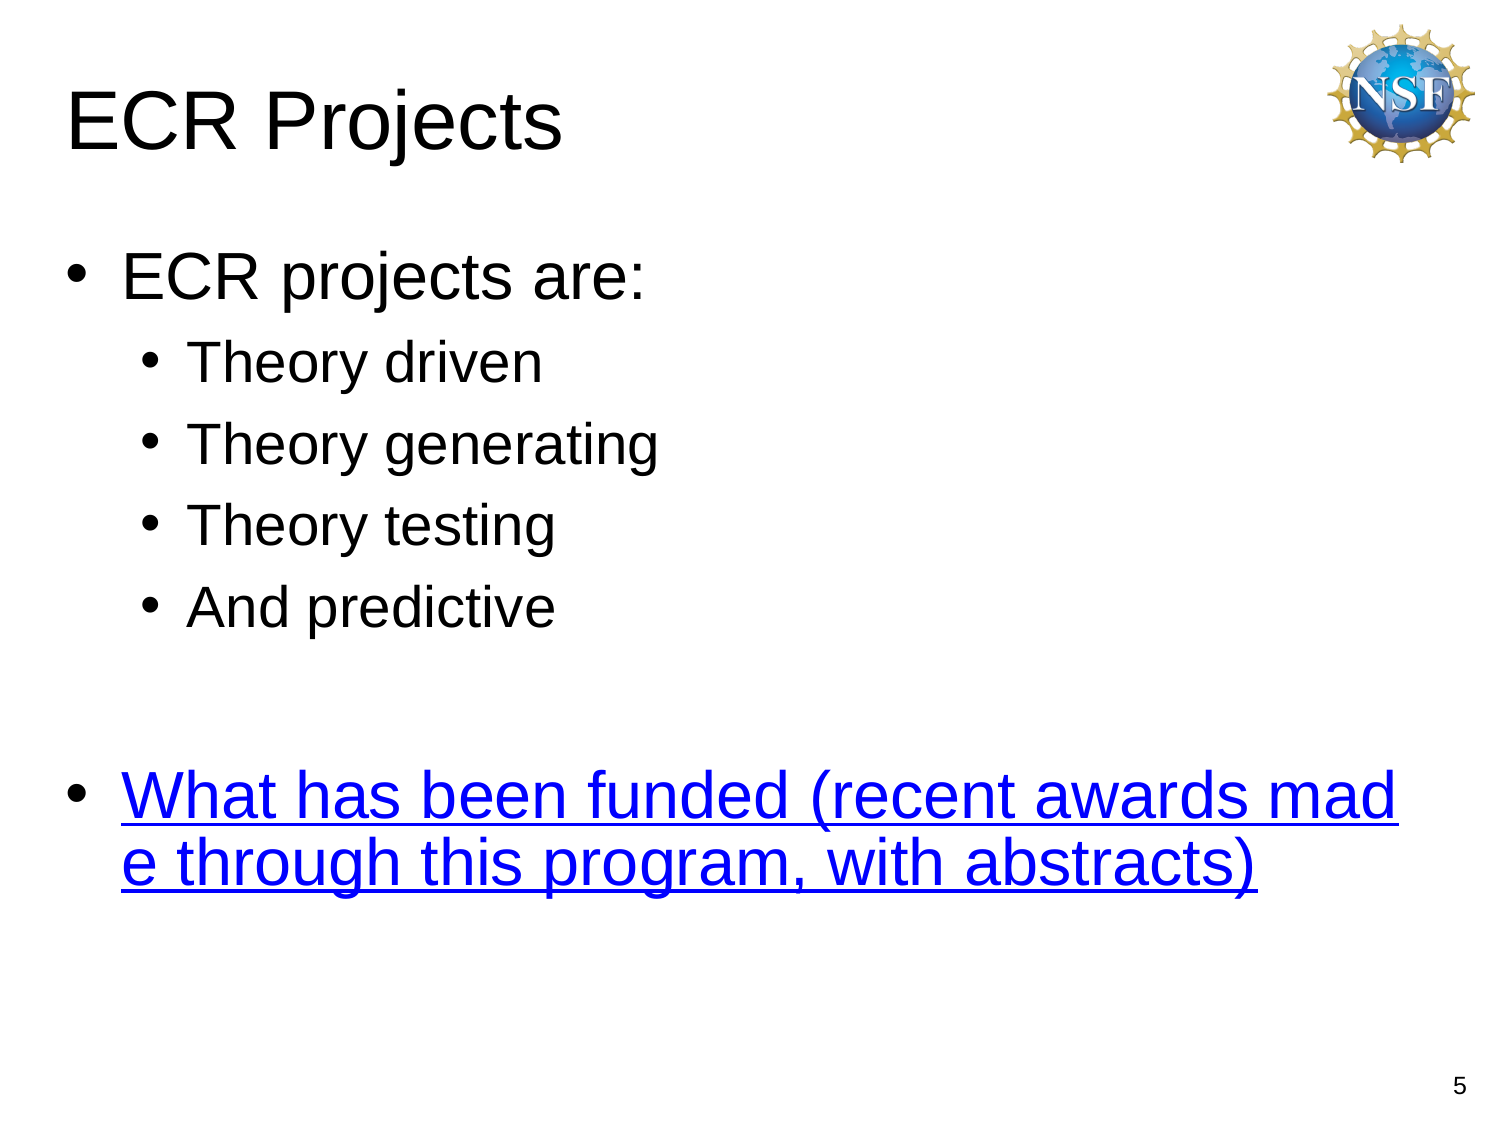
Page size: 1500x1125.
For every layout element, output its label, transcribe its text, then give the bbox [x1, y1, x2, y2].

title ECR Projects [50, 45, 1300, 188]
picture [1327, 24, 1475, 163]
list ECR projects are: Theory driven Theory generating Theory testing And predictive What has been funded (recent awards made through this program, with abstracts) [50, 224, 1450, 1050]
